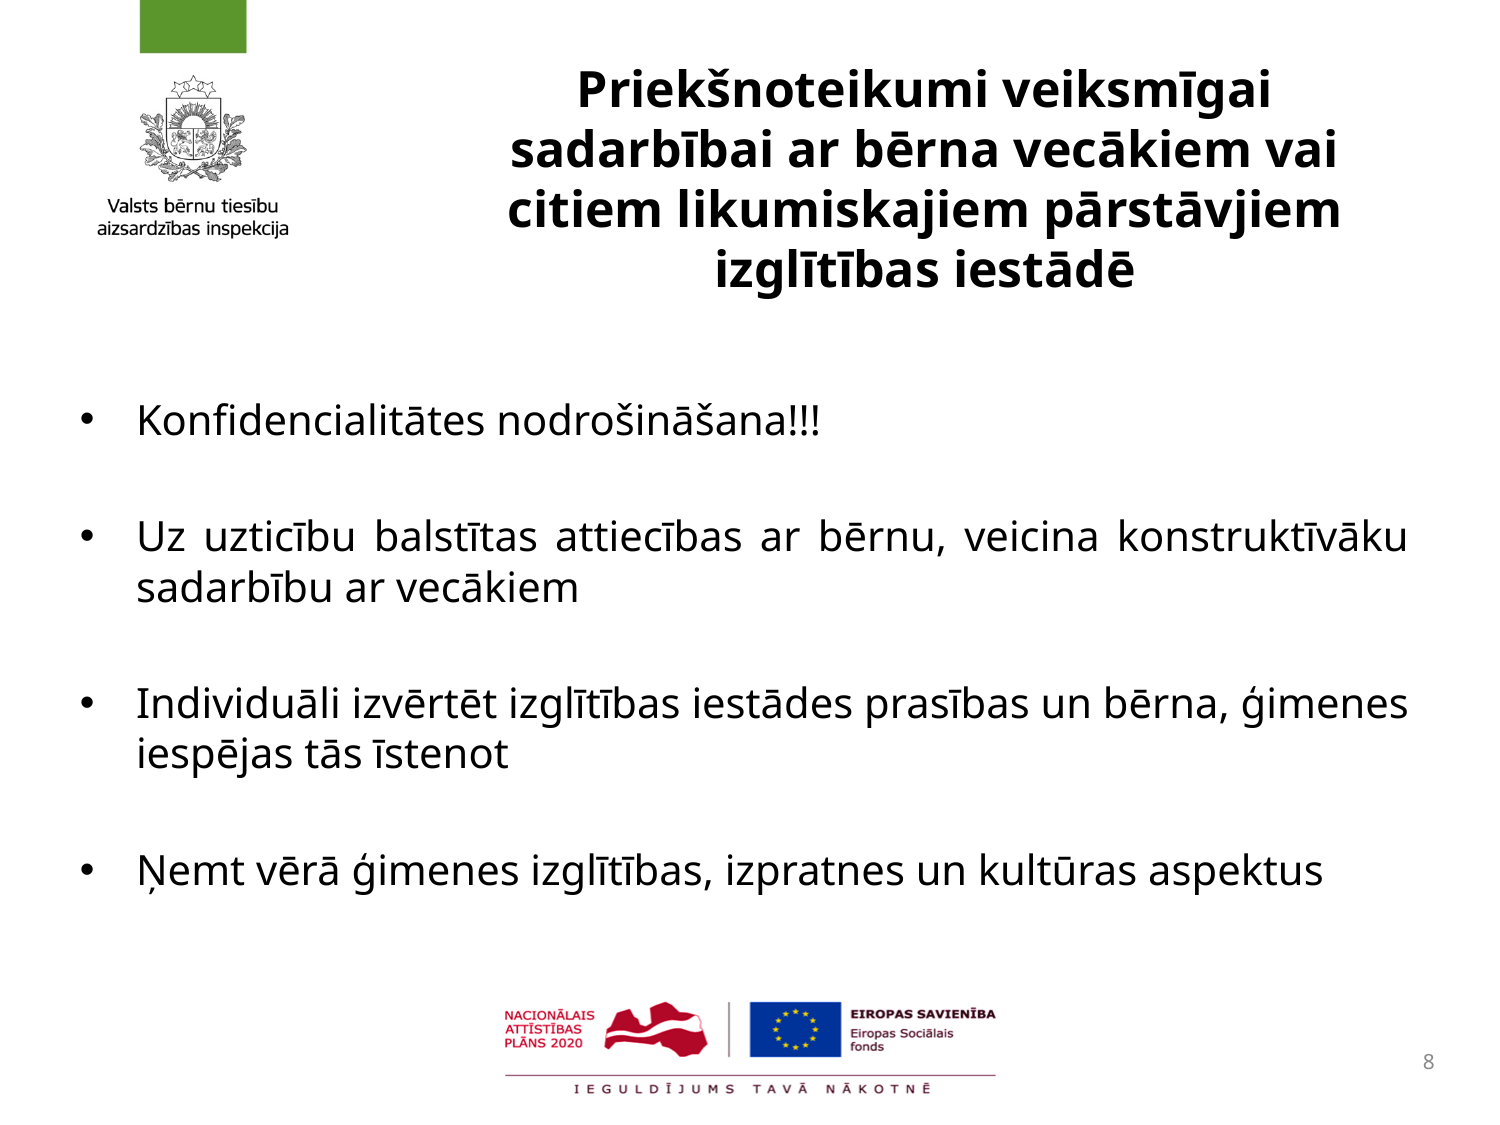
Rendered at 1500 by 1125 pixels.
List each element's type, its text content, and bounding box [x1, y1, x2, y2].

list Konfidencialitātes nodrošināšana!!! Uz uzticību balstītas attiecības ar bērnu, veicina konstruktīvāku sadarbību ar vecākiem Individuāli izvērtēt izglītības iestādes prasības un bērna, ģimenes iespējas tās īstenot Ņemt vērā ģimenes izglītības, izpratnes un kultūras aspektus [64, 385, 1425, 1005]
picture [462, 978, 1038, 1125]
picture [48, 0, 338, 321]
slide_number 8 [1400, 1037, 1450, 1088]
title Priekšnoteikumi veiksmīgai sadarbībai ar bērna vecākiem vai citiem likumiskajiem pārstāvjiem izglītības iestādē [425, 49, 1425, 310]
